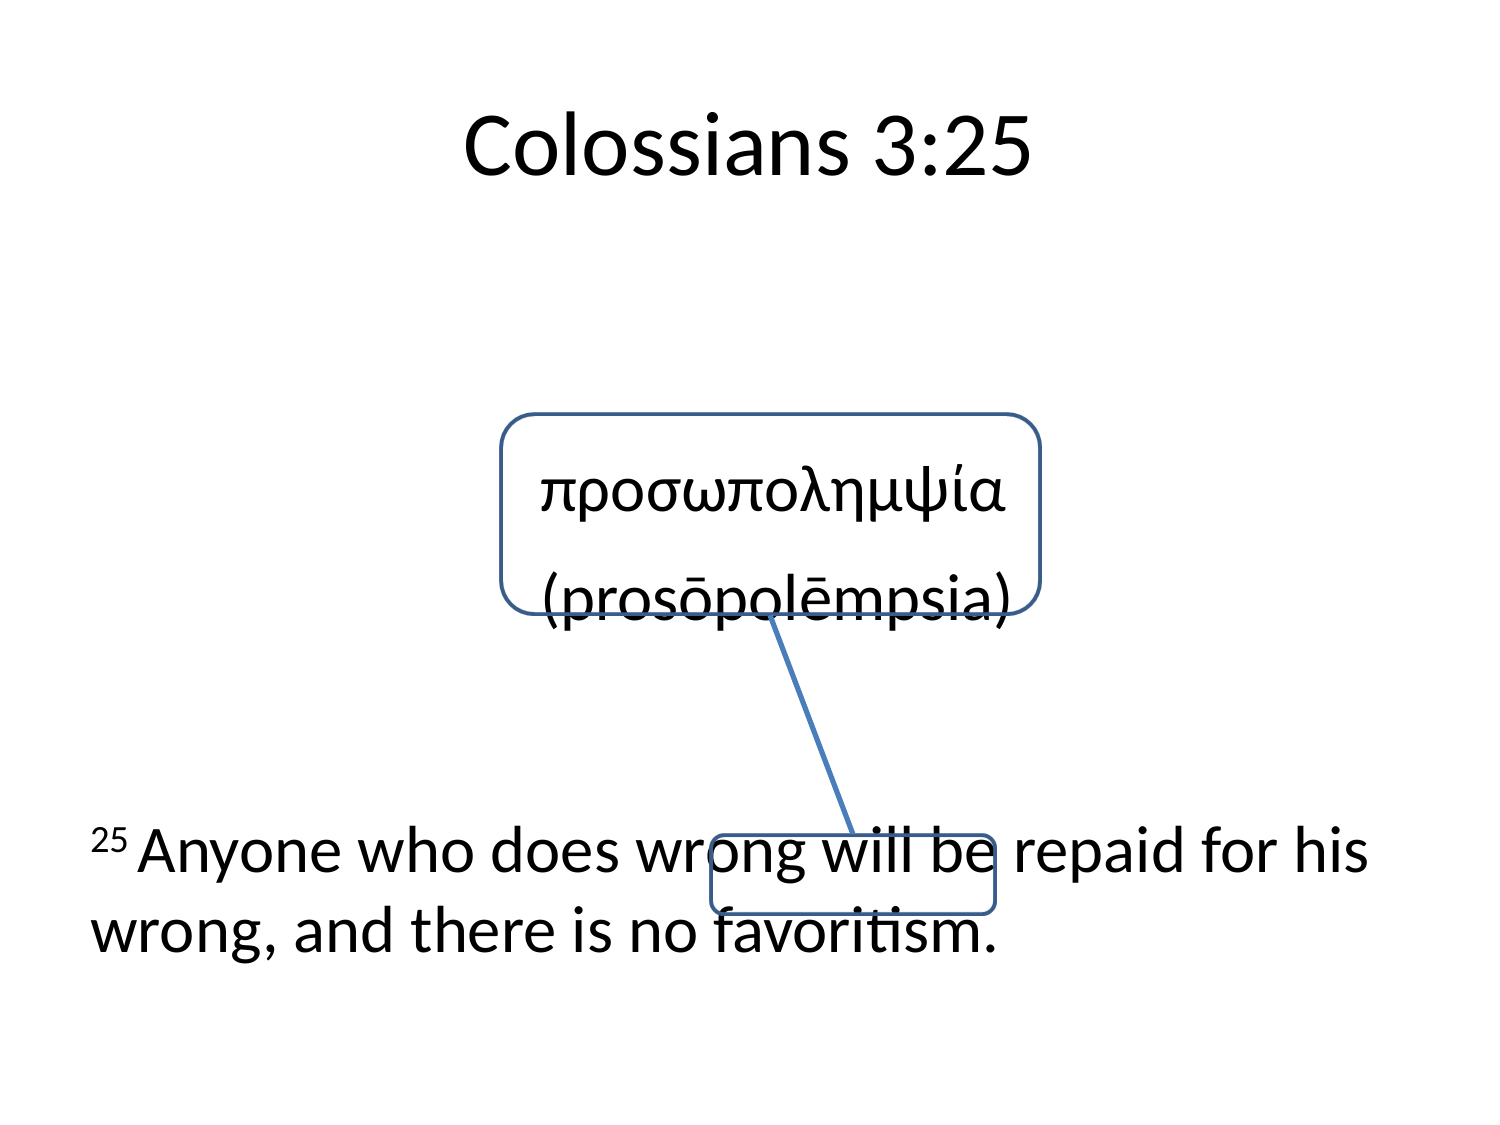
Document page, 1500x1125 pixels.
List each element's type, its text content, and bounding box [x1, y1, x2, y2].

picture [708, 833, 997, 916]
picture [498, 411, 1042, 616]
list προσωπολημψία (prosōpolēmpsia) 25 Anyone who does wrong will be repaid for his wrong, and there is no favoritism. [75, 262, 1425, 1005]
title Colossians 3:25 [75, 45, 1425, 233]
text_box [769, 615, 854, 834]
